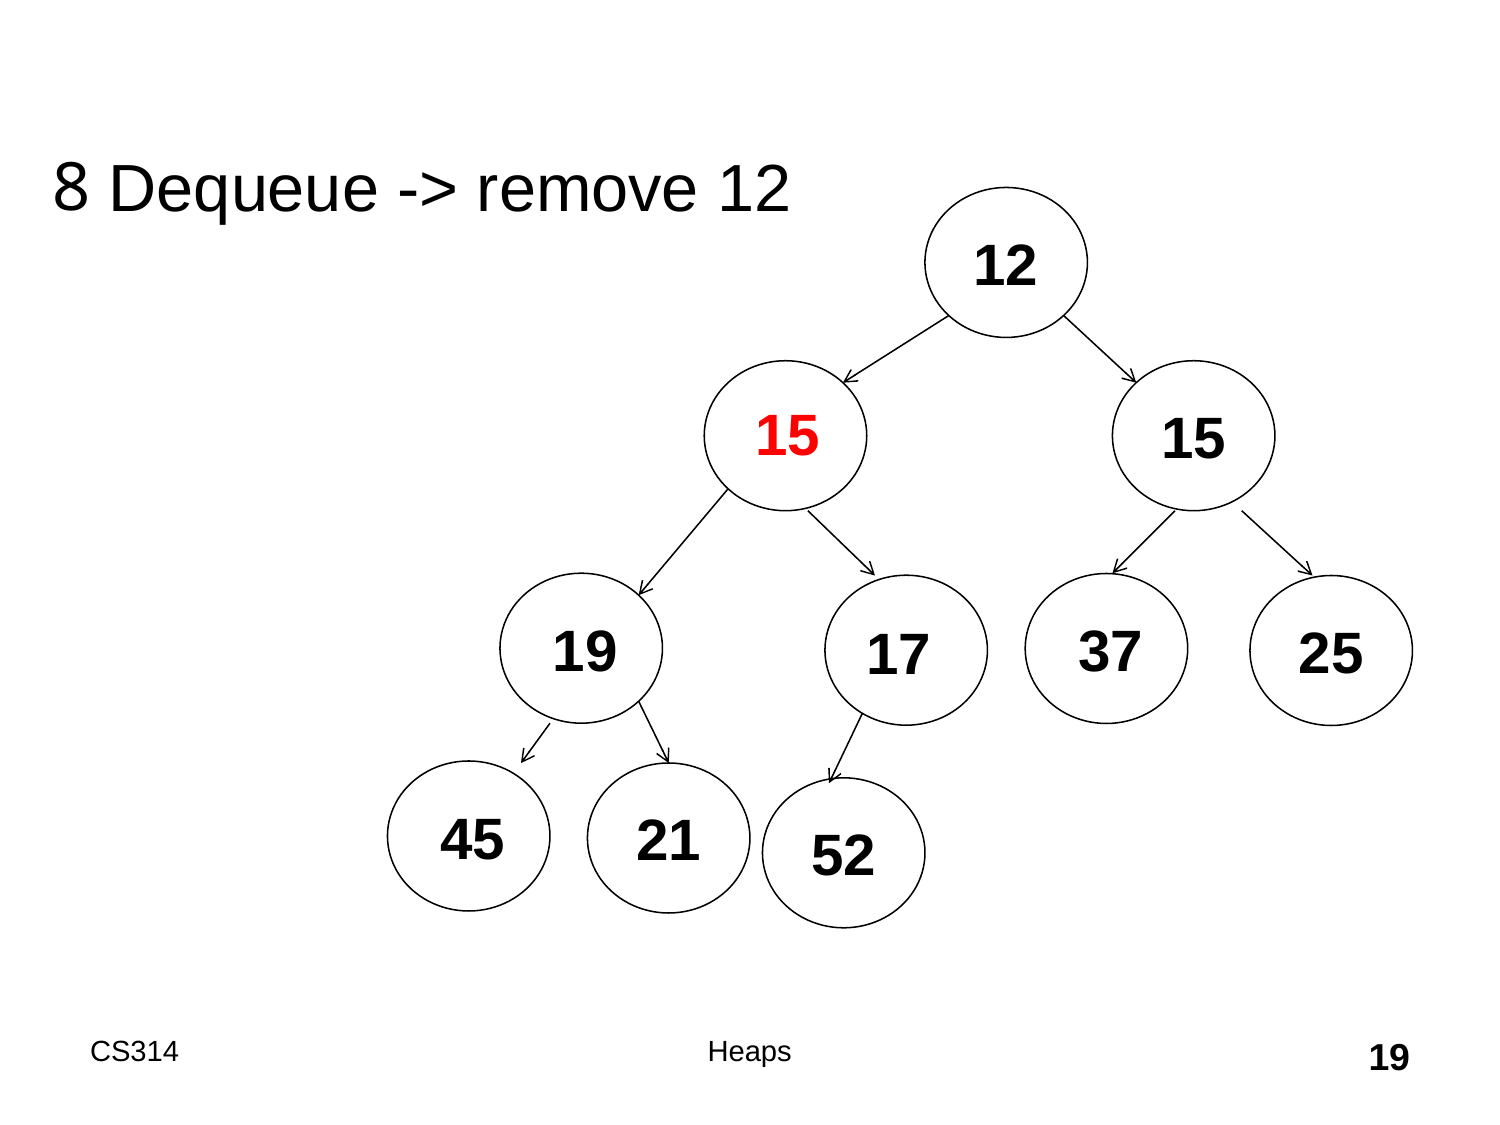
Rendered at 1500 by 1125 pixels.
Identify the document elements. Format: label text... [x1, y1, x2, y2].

text_box [704, 360, 867, 511]
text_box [828, 712, 863, 784]
text_box 12 [958, 219, 1054, 305]
text_box 52 [796, 809, 892, 895]
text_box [1063, 315, 1137, 383]
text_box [1112, 510, 1176, 574]
slide_number 19 [1112, 1024, 1426, 1101]
text_box [499, 573, 663, 724]
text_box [842, 315, 949, 383]
text_box 37 [1063, 605, 1159, 691]
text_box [638, 488, 729, 596]
text_box 15 [740, 389, 836, 475]
text_box [1249, 575, 1413, 726]
text_box [587, 763, 750, 913]
text_box [1025, 573, 1188, 724]
text_box 45 [425, 793, 521, 879]
text_box [824, 575, 988, 726]
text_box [520, 722, 551, 764]
footer Heaps [462, 1024, 1038, 1101]
text_box 15 [1146, 392, 1242, 478]
slide_number CS314 [74, 1024, 451, 1101]
text_box [387, 760, 550, 911]
text_box [924, 187, 1088, 338]
text_box 21 [621, 795, 717, 880]
list Dequeue -> remove 12 [37, 137, 1463, 1038]
text_box 25 [1283, 607, 1379, 693]
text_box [1241, 510, 1313, 576]
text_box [638, 700, 669, 764]
text_box [762, 780, 925, 928]
text_box 19 [538, 605, 633, 691]
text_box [807, 510, 876, 576]
text_box [1112, 360, 1275, 511]
